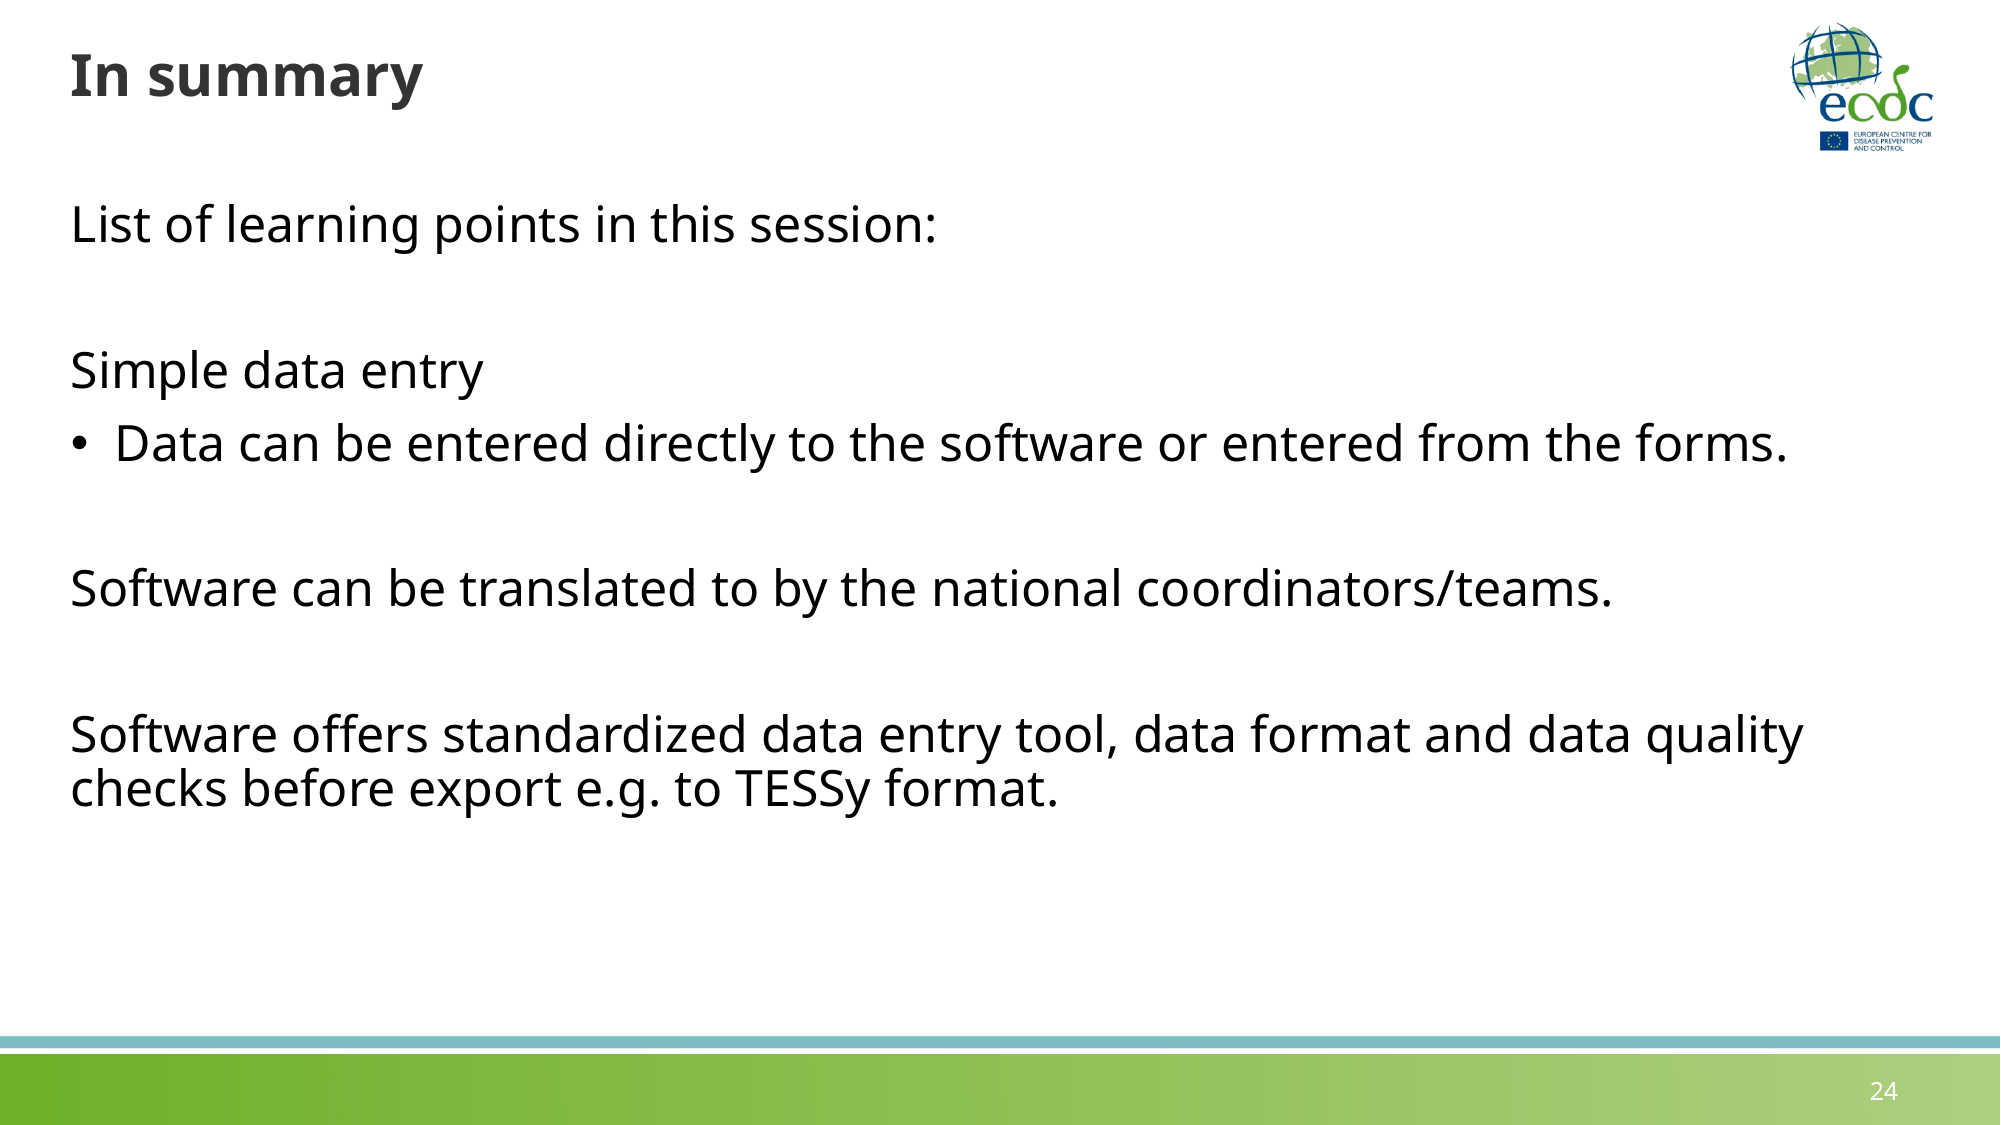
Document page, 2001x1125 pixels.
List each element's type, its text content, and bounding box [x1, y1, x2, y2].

picture [0, 0, 2000, 1125]
slide_number 24 [1494, 1062, 1914, 1123]
list List of learning points in this session: Simple data entry Data can be entered directly to the software or entered from the forms. Software can be translated to by the national coordinators/teams. Software offers standardized data entry tool, data format and data quality checks before export e.g. to TESSy format. [70, 199, 1936, 1025]
title In summary [70, 46, 1764, 177]
